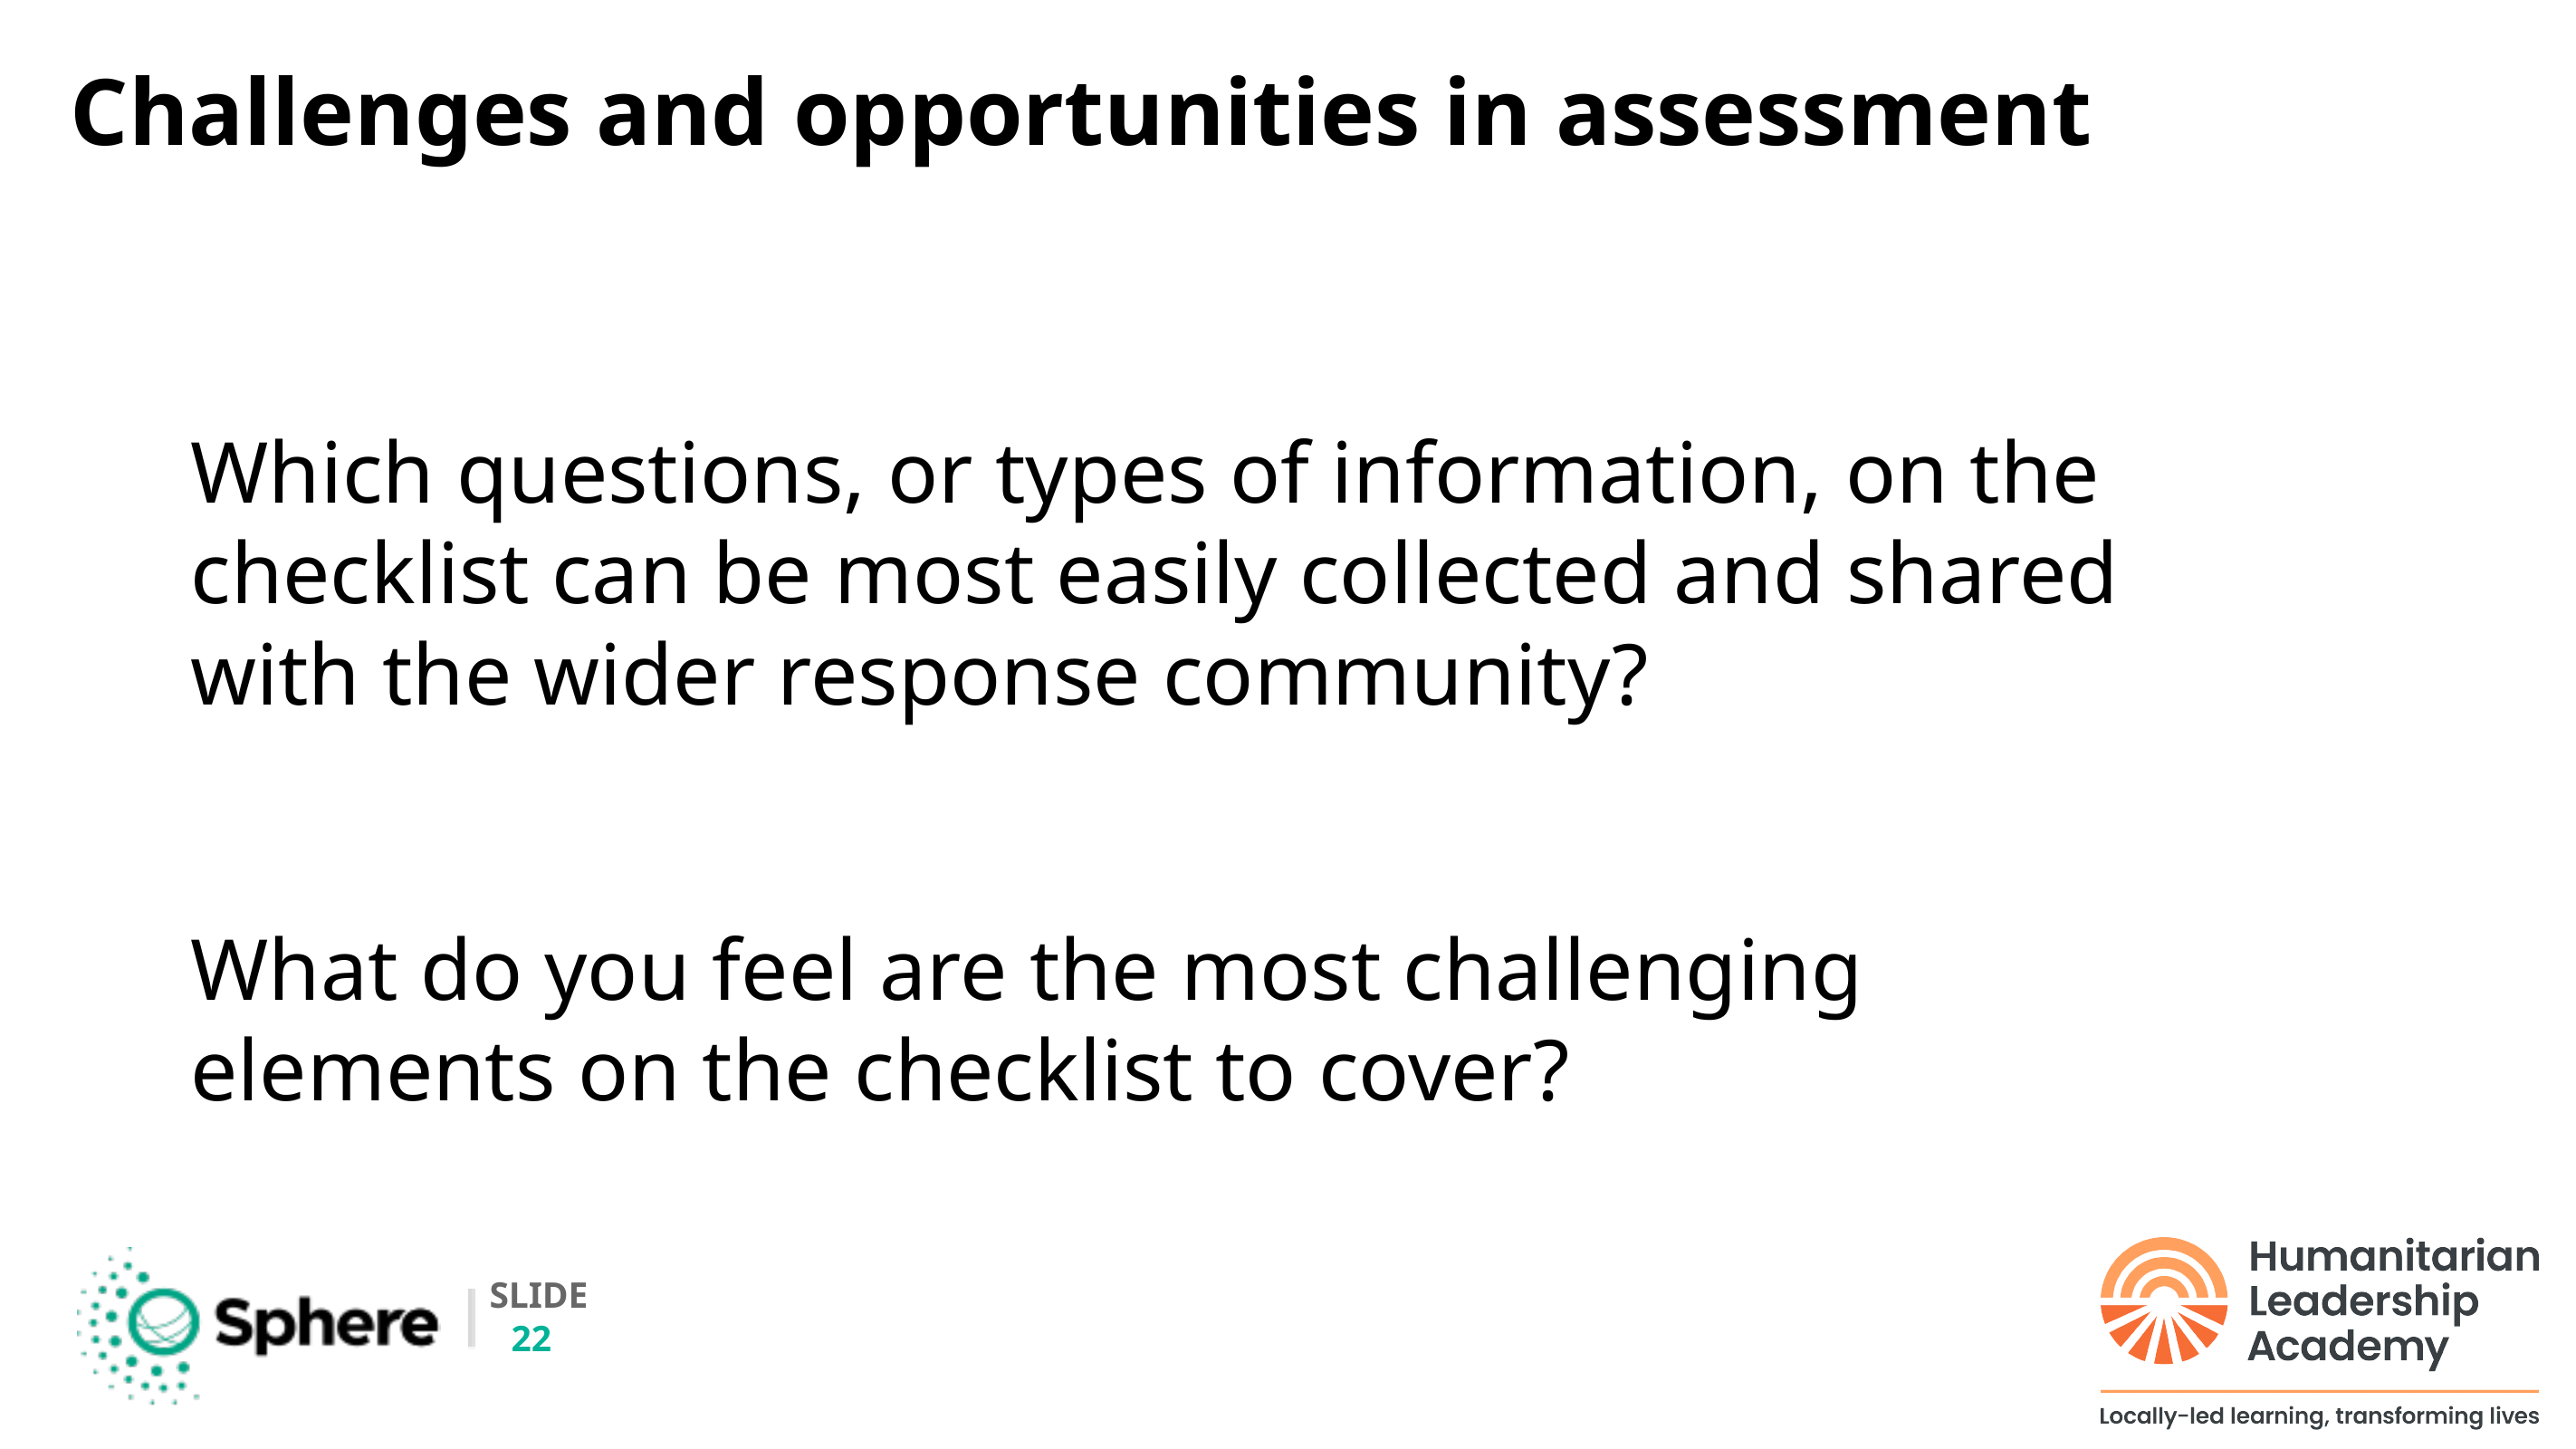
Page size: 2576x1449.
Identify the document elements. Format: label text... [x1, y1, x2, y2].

slide_number ‹#› [503, 1309, 562, 1449]
picture [2101, 1237, 2539, 1431]
title Challenges and opportunities in assessment [62, 46, 2463, 231]
list Which questions, or types of information, on the checklist can be most easily collected and shared with the wider response community? What do you feel are the most challenging elements on the checklist to cover? [183, 410, 2256, 1129]
picture [468, 1289, 479, 1349]
picture [77, 1247, 441, 1407]
